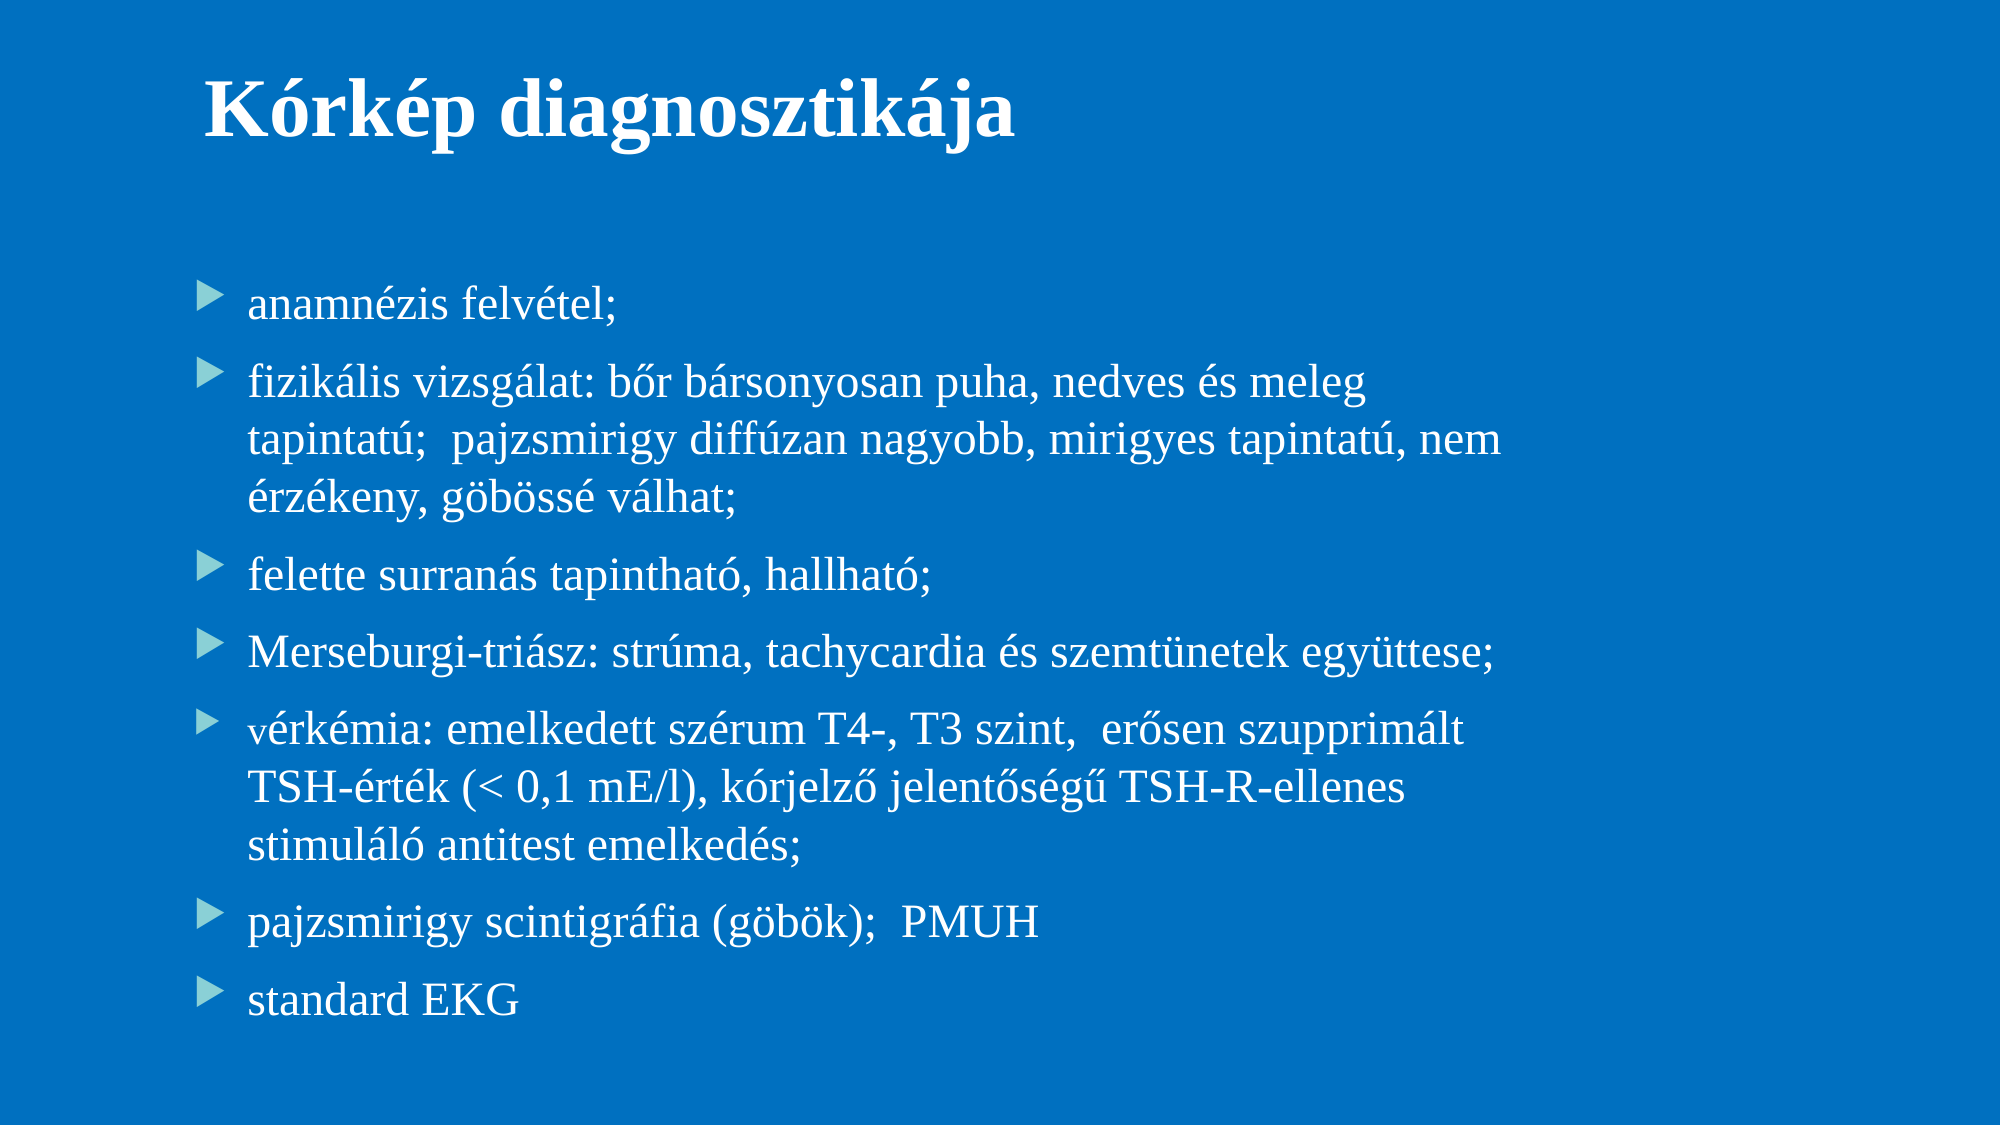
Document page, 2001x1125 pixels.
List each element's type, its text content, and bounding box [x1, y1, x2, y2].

title Kórkép diagnosztikája [189, 45, 1540, 231]
list anamnézis felvétel; fizikális vizsgálat: bőr bársonyosan puha, nedves és meleg tapintatú; pajzsmirigy diffúzan nagyobb, mirigyes tapintatú, nem érzékeny, göbössé válhat; felette surranás tapintható, hallható; Merseburgi-triász: strúma, tachycardia és szemtünetek együttese; vérkémia: emelkedett szérum T4-, T3 szint, erősen szupprimált TSH-érték (< 0,1 mE/l), kórjelző jelentőségű TSH-R-ellenes stimuláló antitest emelkedés; pajzsmirigy scintigráfia (göbök); PMUH standard EKG [178, 264, 1529, 1073]
